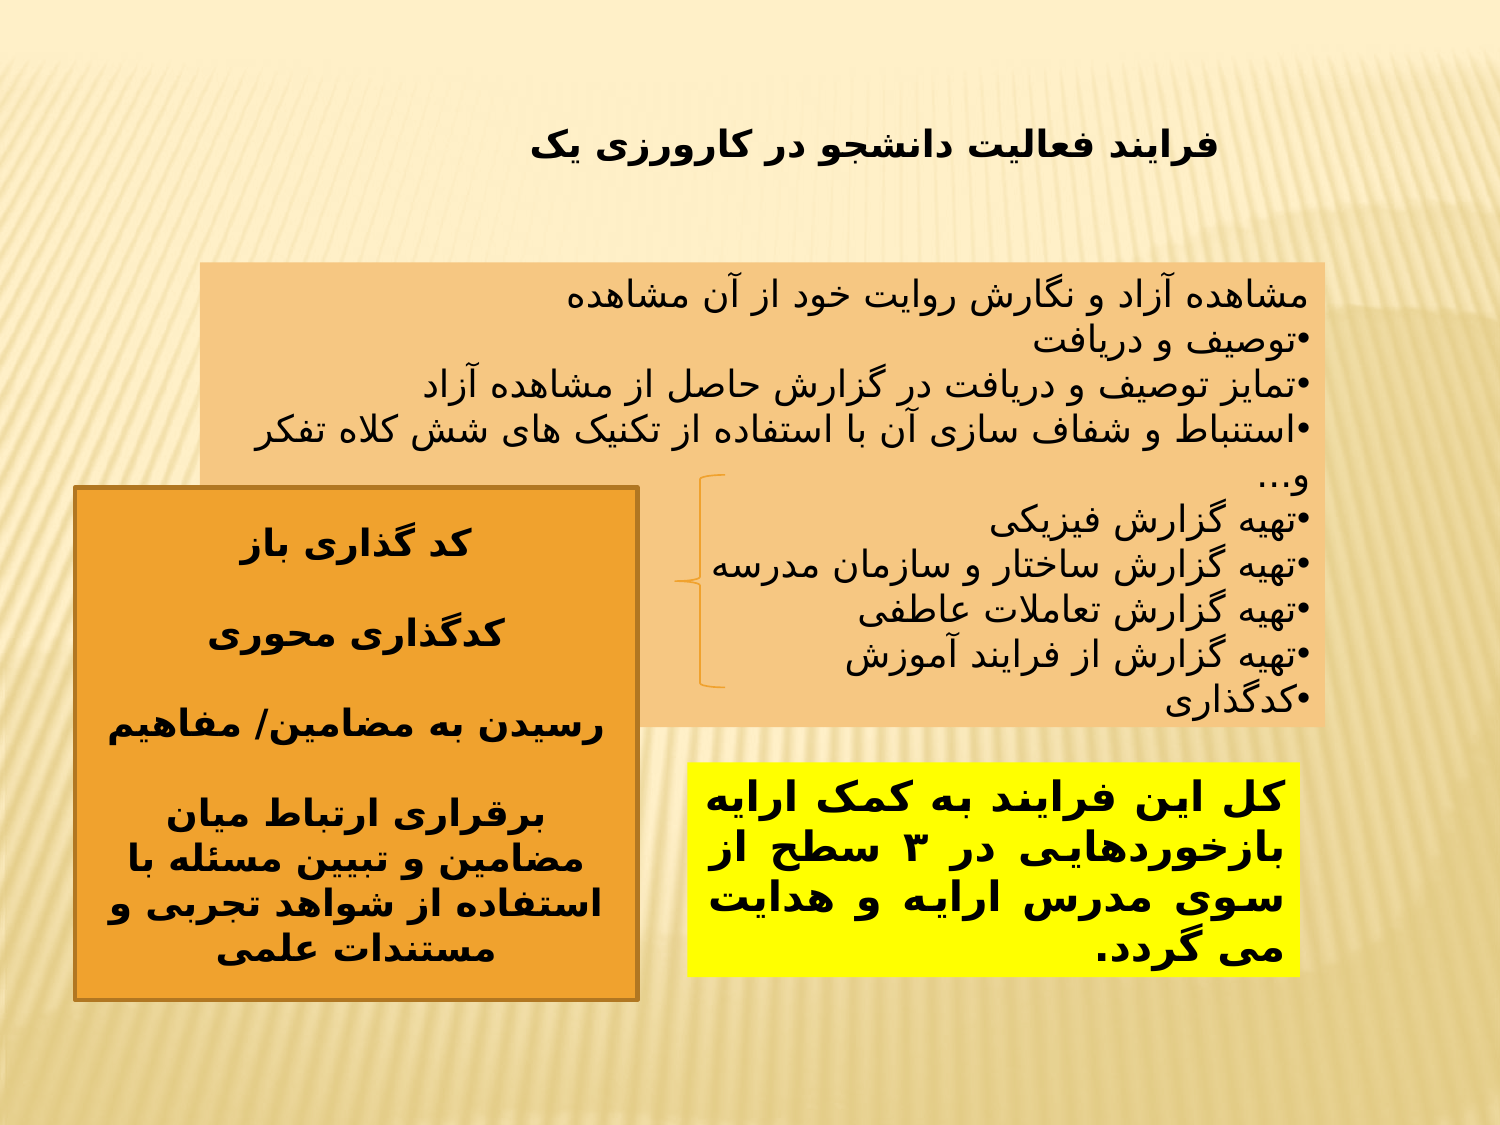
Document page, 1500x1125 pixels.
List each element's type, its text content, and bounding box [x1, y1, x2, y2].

text_box کل این فرایند به کمک ارایه بازخوردهایی در ۳ سطح از سوی مدرس ارایه و هدایت می گردد. [687, 762, 1300, 978]
text_box [674, 474, 726, 689]
text_box کد گذاری باز کدگذاری محوری رسیدن به مضامین/ مفاهیم برقراری ارتباط میان مضامین و تبیین مسئله با استفاده از شواهد تجربی و مستندات علمی [73, 485, 640, 1002]
text_box فرایند فعالیت دانشجو در کارورزی یک [324, 112, 1425, 173]
text_box مشاهده آزاد و نگارش روایت خود از آن مشاهده توصیف و دریافت تمایز توصیف و دریافت در گزارش حاصل از مشاهده آزاد استنباط و شفاف سازی آن با استفاده از تکنیک های شش کلاه تفکر و... تهیه گزارش فیزیکی تهیه گزارش ساختار و سازمان مدرسه تهیه گزارش تعاملات عاطفی تهیه گزارش از فرایند آموزش کدگذاری [199, 262, 1325, 728]
